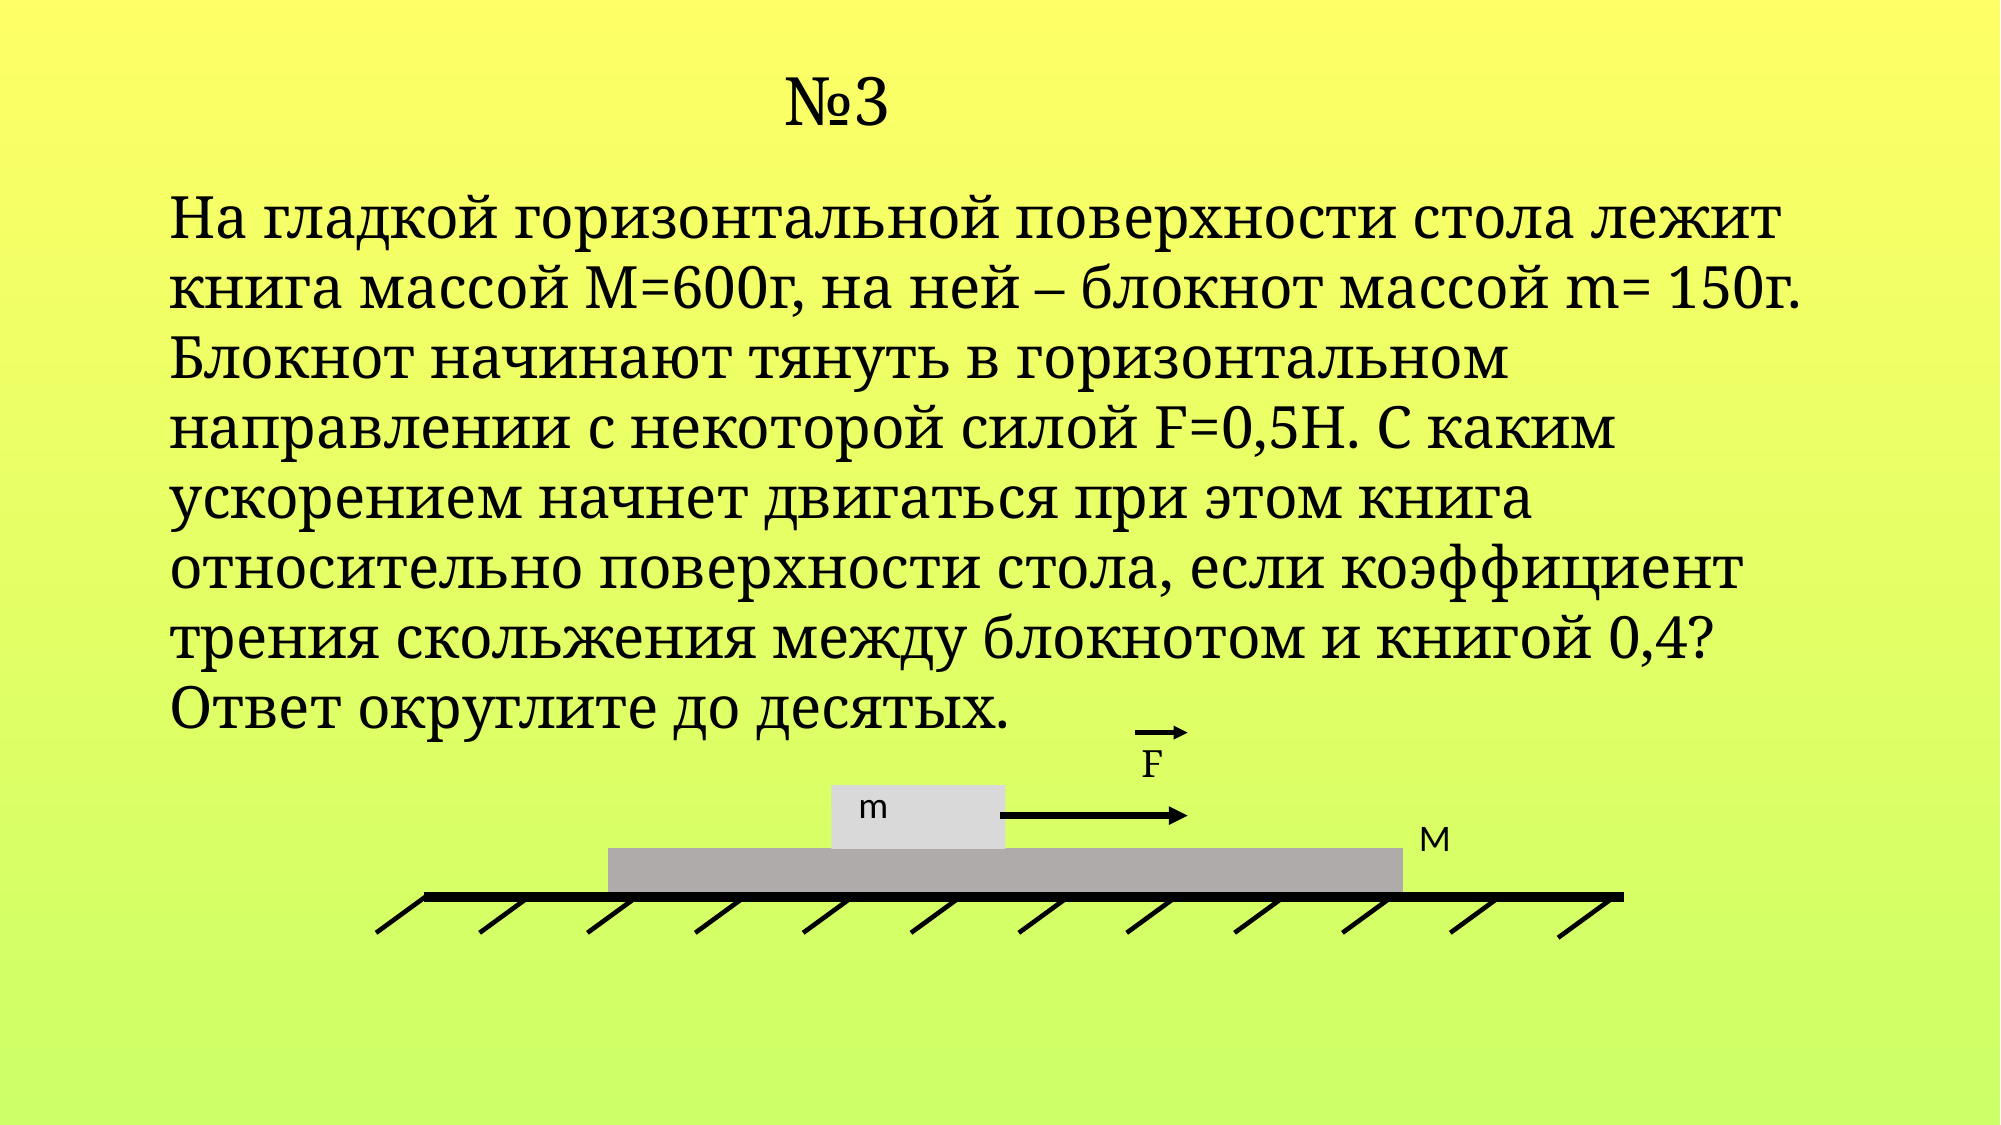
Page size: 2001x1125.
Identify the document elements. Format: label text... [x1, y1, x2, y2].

text_box №3 [769, 50, 940, 146]
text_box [375, 773, 1624, 938]
text_box На гладкой горизонтальной поверхности стола лежит книга массой М=600г, на ней – блокнот массой m= 150г. Блокнот начинают тянуть в горизонтальном направлении с некоторой силой F=0,5H. С каким ускорением начнет двигаться при этом книга относительно поверхности стола, если коэффициент трения скольжения между блокнотом и книгой 0,4? Ответ округлите до десятых. [154, 173, 1846, 748]
text_box F [1126, 732, 1229, 773]
